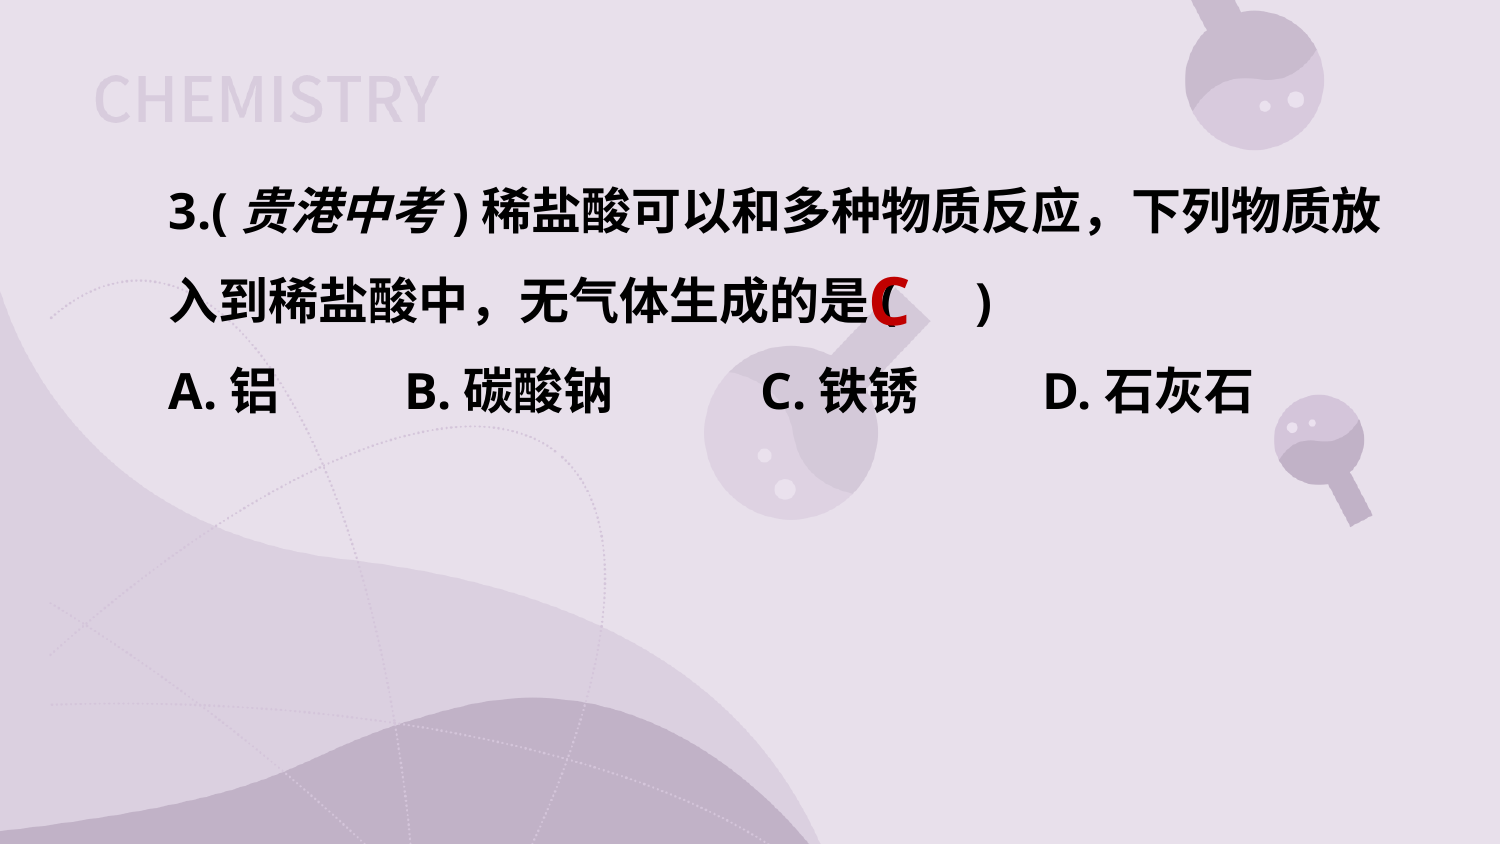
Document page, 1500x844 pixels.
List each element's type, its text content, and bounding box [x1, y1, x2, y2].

text_box C [853, 251, 898, 347]
picture [0, 0, 1500, 844]
text_box 3.(贵港中考)稀盐酸可以和多种物质反应，下列物质放入到稀盐酸中，无气体生成的是( ) A.铝 B.碳酸钠 C.铁锈 D.石灰石 [154, 142, 1434, 427]
